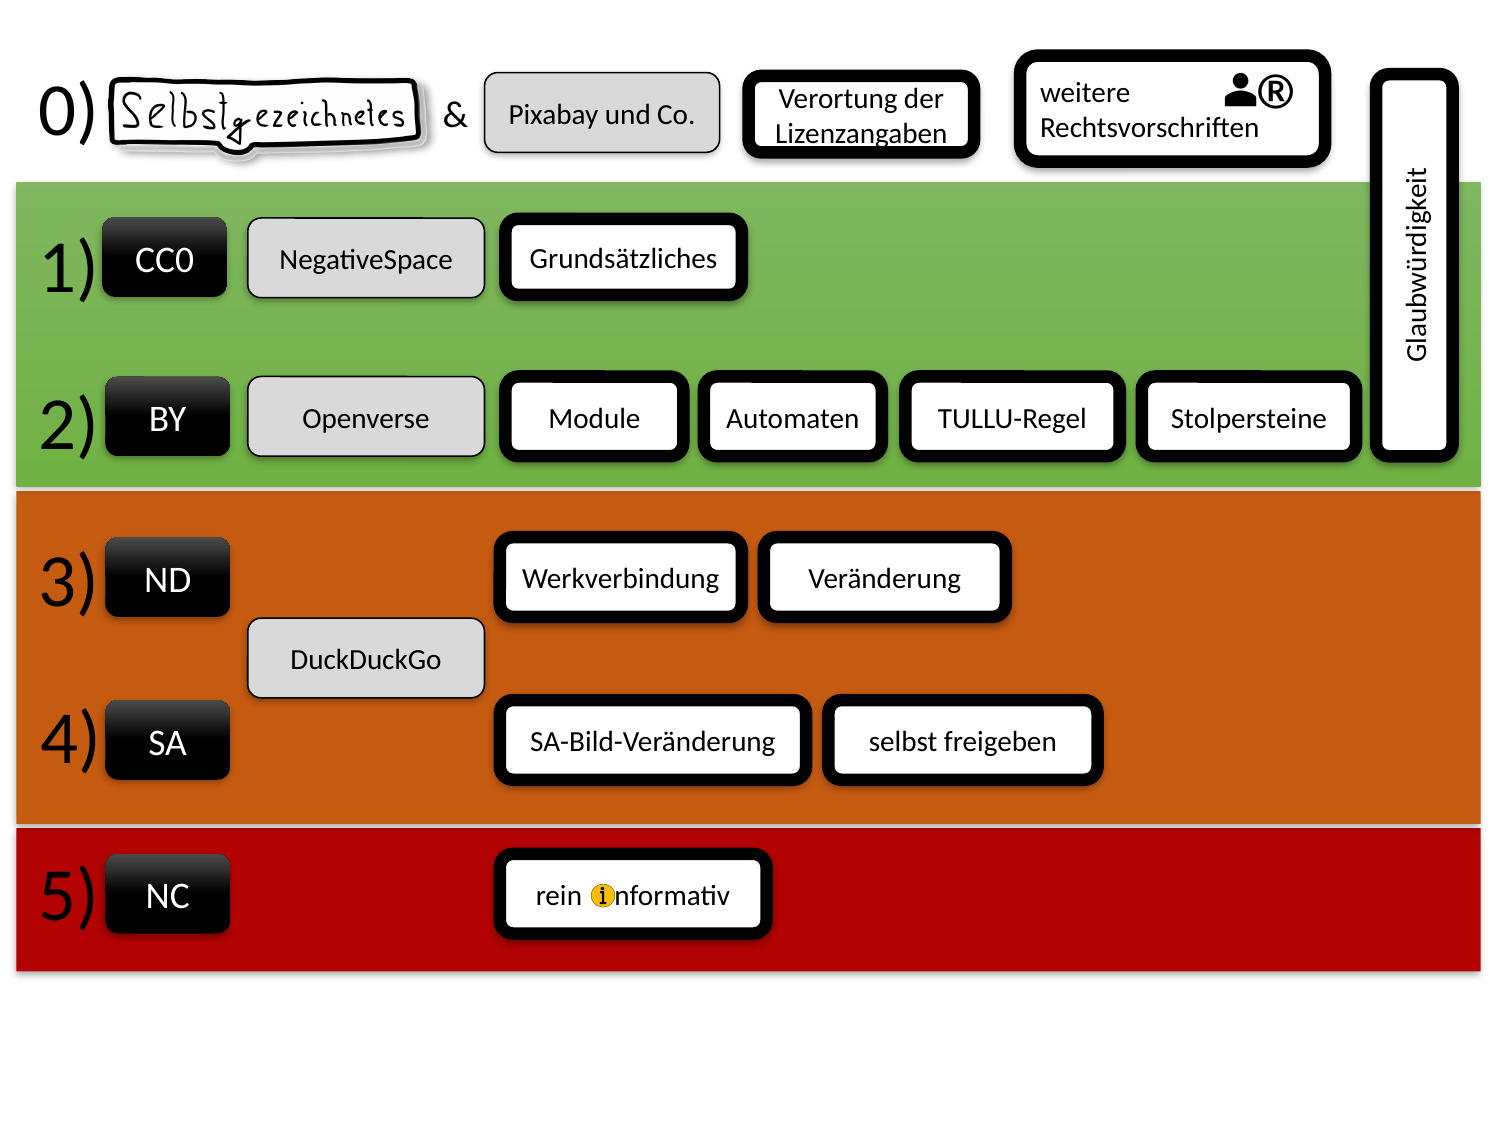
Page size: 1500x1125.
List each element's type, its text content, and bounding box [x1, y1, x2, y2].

text_box TULLU-Regel [904, 375, 1121, 458]
text_box weitere Rechtsvorschriften [1019, 54, 1240, 163]
text_box BY [115, 376, 231, 457]
text_box Werkverbindung [498, 536, 743, 618]
text_box Module [504, 375, 685, 458]
text_box Automaten [702, 375, 883, 458]
text_box Pixabay und Co. [484, 71, 721, 154]
text_box CC0 [115, 217, 228, 297]
text_box 3) [23, 523, 115, 629]
text_box Stolpersteine [1140, 375, 1358, 458]
text_box Glaubwürdigkeit [1375, 73, 1454, 458]
text_box 2) [23, 366, 115, 472]
text_box Openverse [246, 375, 486, 458]
text_box SA [105, 700, 231, 780]
text_box 4) [25, 681, 117, 787]
text_box NC [115, 853, 231, 934]
text_box Veränderung [762, 536, 1007, 618]
text_box [16, 495, 1481, 824]
picture [105, 74, 430, 164]
text_box ® [1240, 32, 1328, 183]
picture [1217, 66, 1264, 113]
text_box rein nformativ [498, 852, 768, 935]
text_box [16, 832, 1481, 972]
text_box ND [105, 537, 231, 617]
text_box Verortung der Lizenzangaben [747, 74, 976, 154]
text_box [16, 182, 1481, 487]
text_box Grundsätzliches [504, 217, 743, 296]
text_box SA-Bild-Veränderung [498, 699, 808, 781]
text_box 5) [23, 838, 115, 944]
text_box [588, 881, 618, 910]
text_box 1) [23, 209, 115, 315]
text_box selbst freigeben [827, 699, 1099, 781]
text_box DuckDuckGo [246, 617, 486, 699]
text_box NegativeSpace [246, 216, 486, 299]
text_box & [430, 82, 517, 143]
text_box 0) [23, 52, 115, 158]
